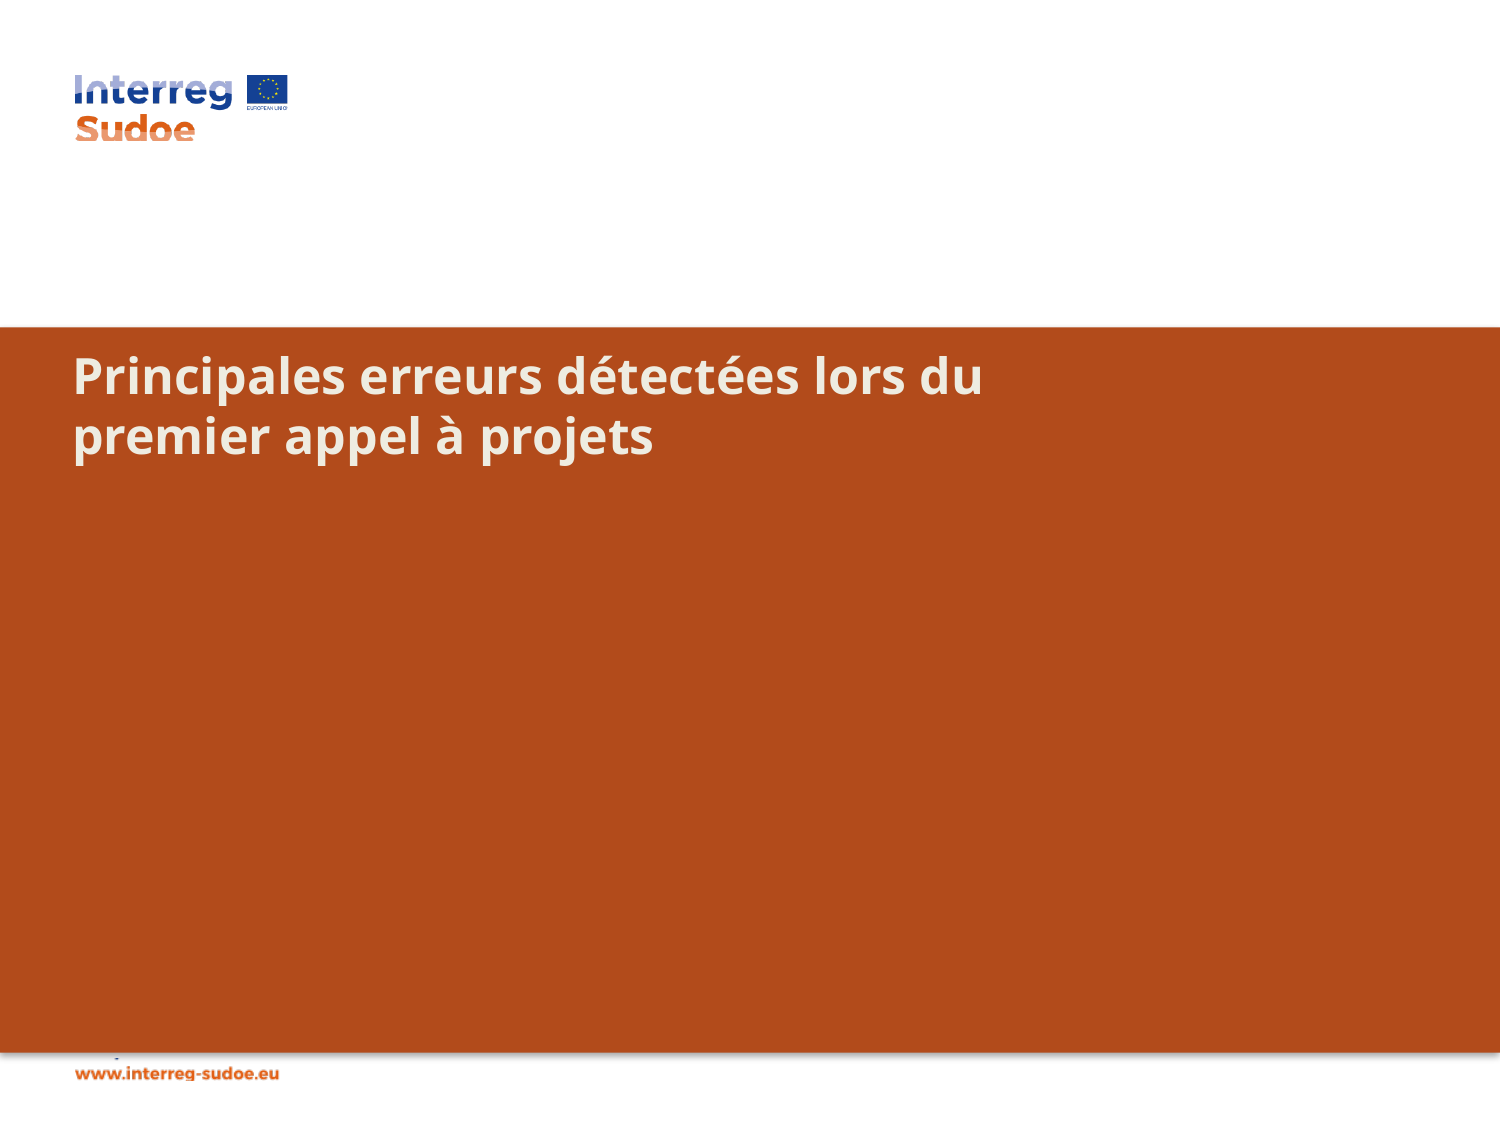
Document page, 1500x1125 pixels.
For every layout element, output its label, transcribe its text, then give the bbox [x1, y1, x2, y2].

title Principales erreurs détectées lors du premier appel à projets [57, 336, 1006, 560]
